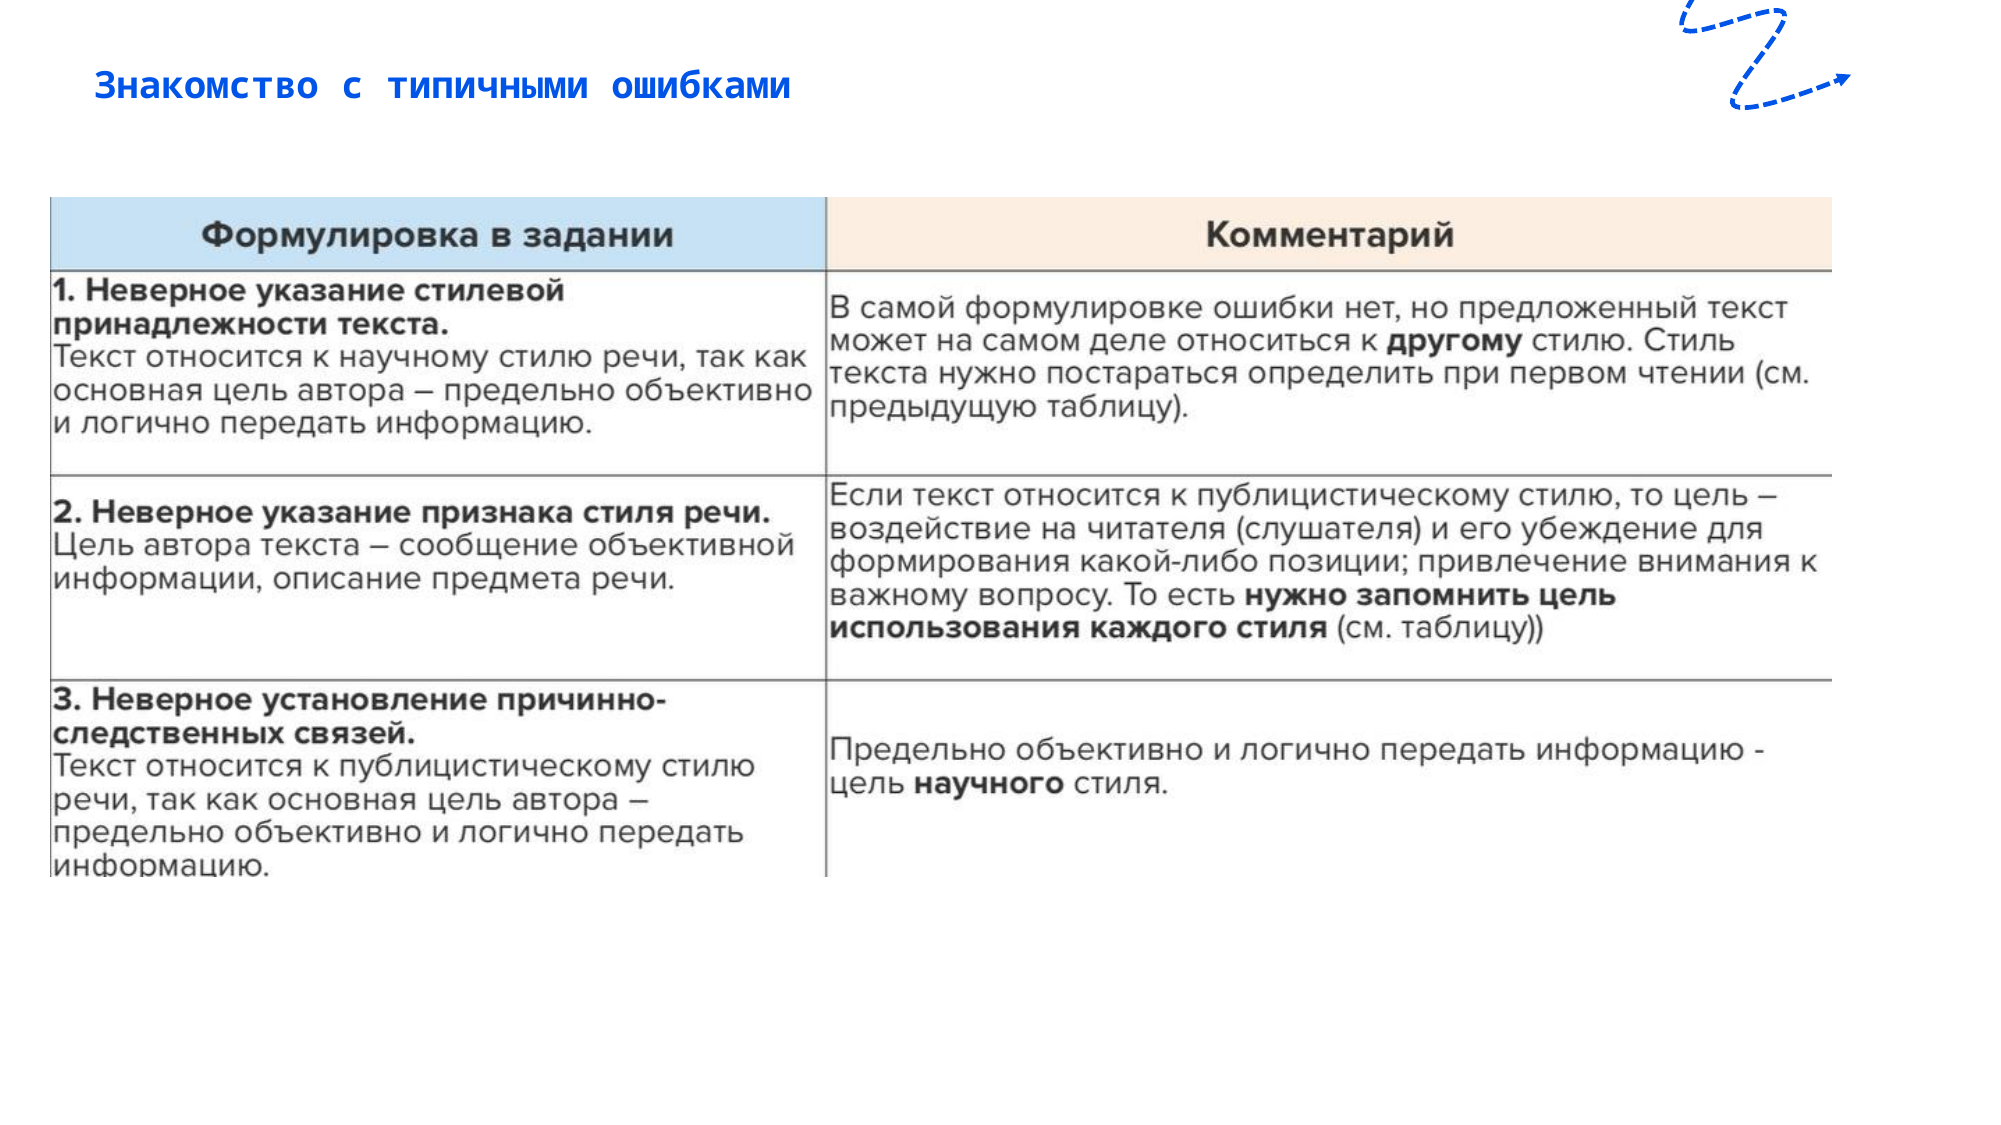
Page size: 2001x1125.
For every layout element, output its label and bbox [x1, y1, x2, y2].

picture [50, 197, 1833, 878]
text_box [0, 0, 2000, 160]
